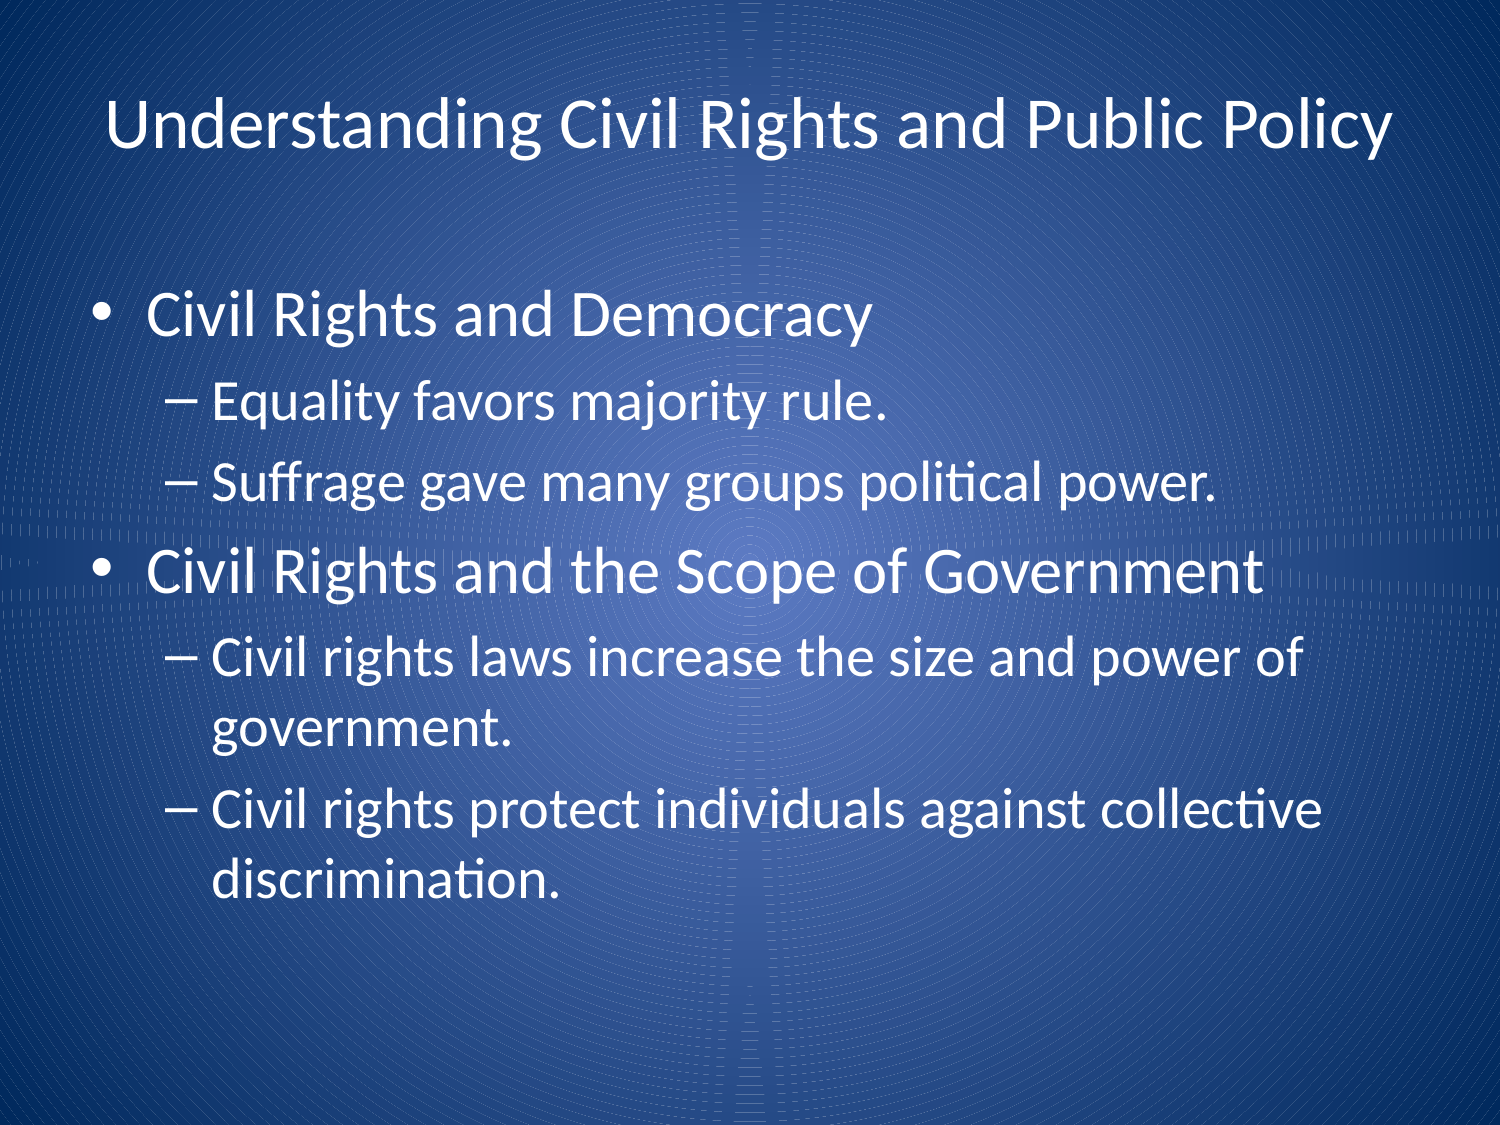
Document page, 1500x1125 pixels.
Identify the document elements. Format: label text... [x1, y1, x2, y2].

title Understanding Civil Rights and Public Policy [75, 24, 1425, 213]
list Civil Rights and Democracy Equality favors majority rule. Suffrage gave many groups political power. Civil Rights and the Scope of Government Civil rights laws increase the size and power of government. Civil rights protect individuals against collective discrimination. [75, 262, 1425, 1005]
